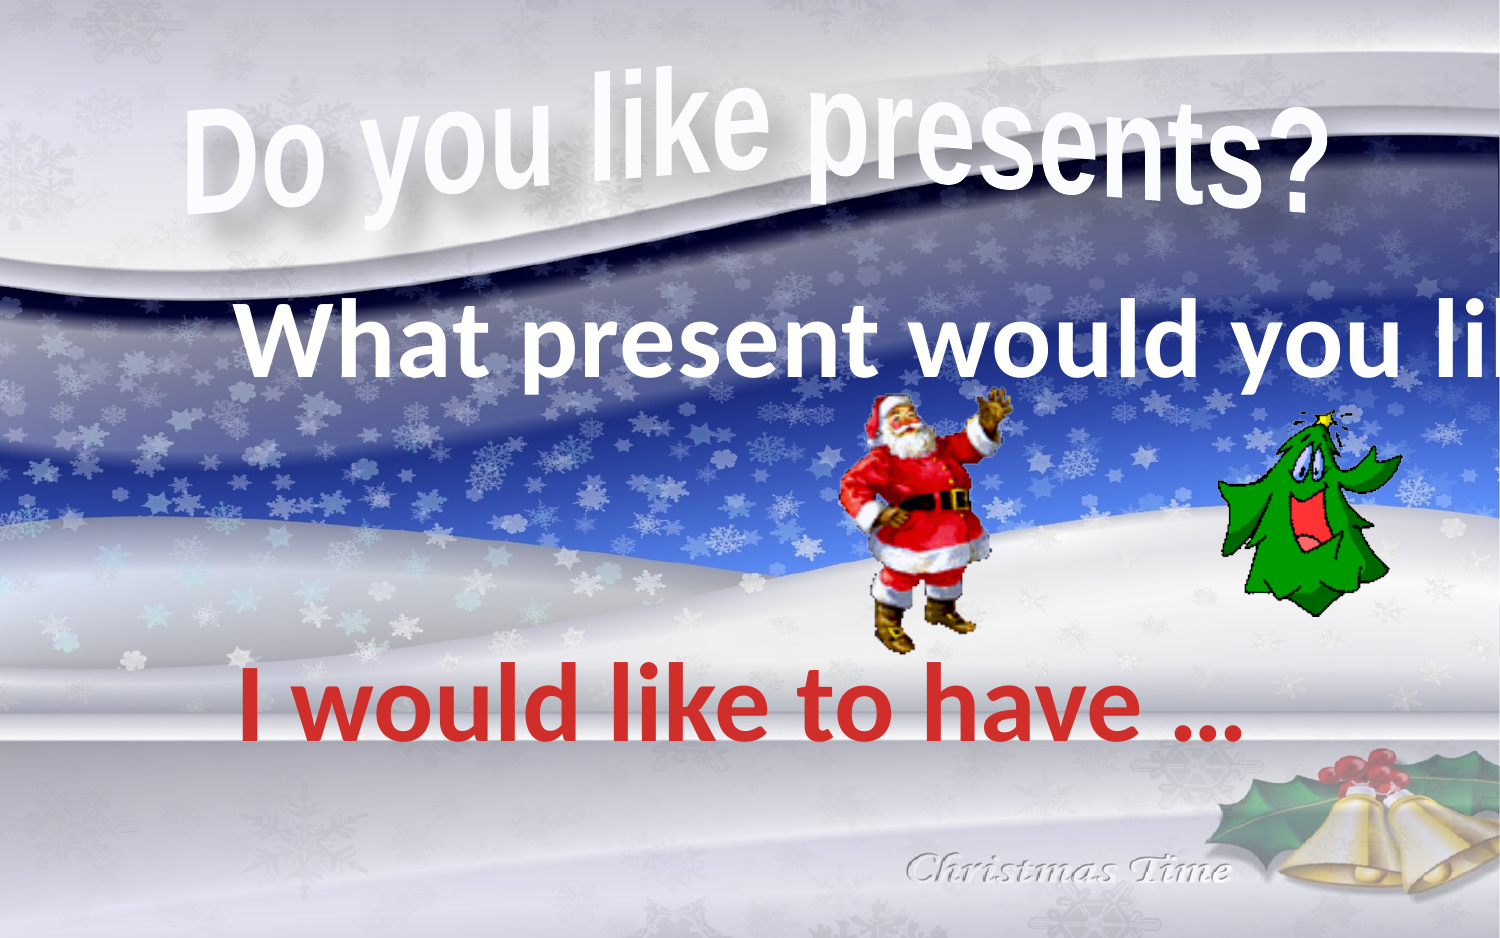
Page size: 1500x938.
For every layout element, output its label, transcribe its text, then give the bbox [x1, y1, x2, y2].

picture [0, 0, 1500, 938]
text_box I would like to have … [220, 621, 1265, 771]
text_box What present would you like? [217, 257, 1500, 408]
